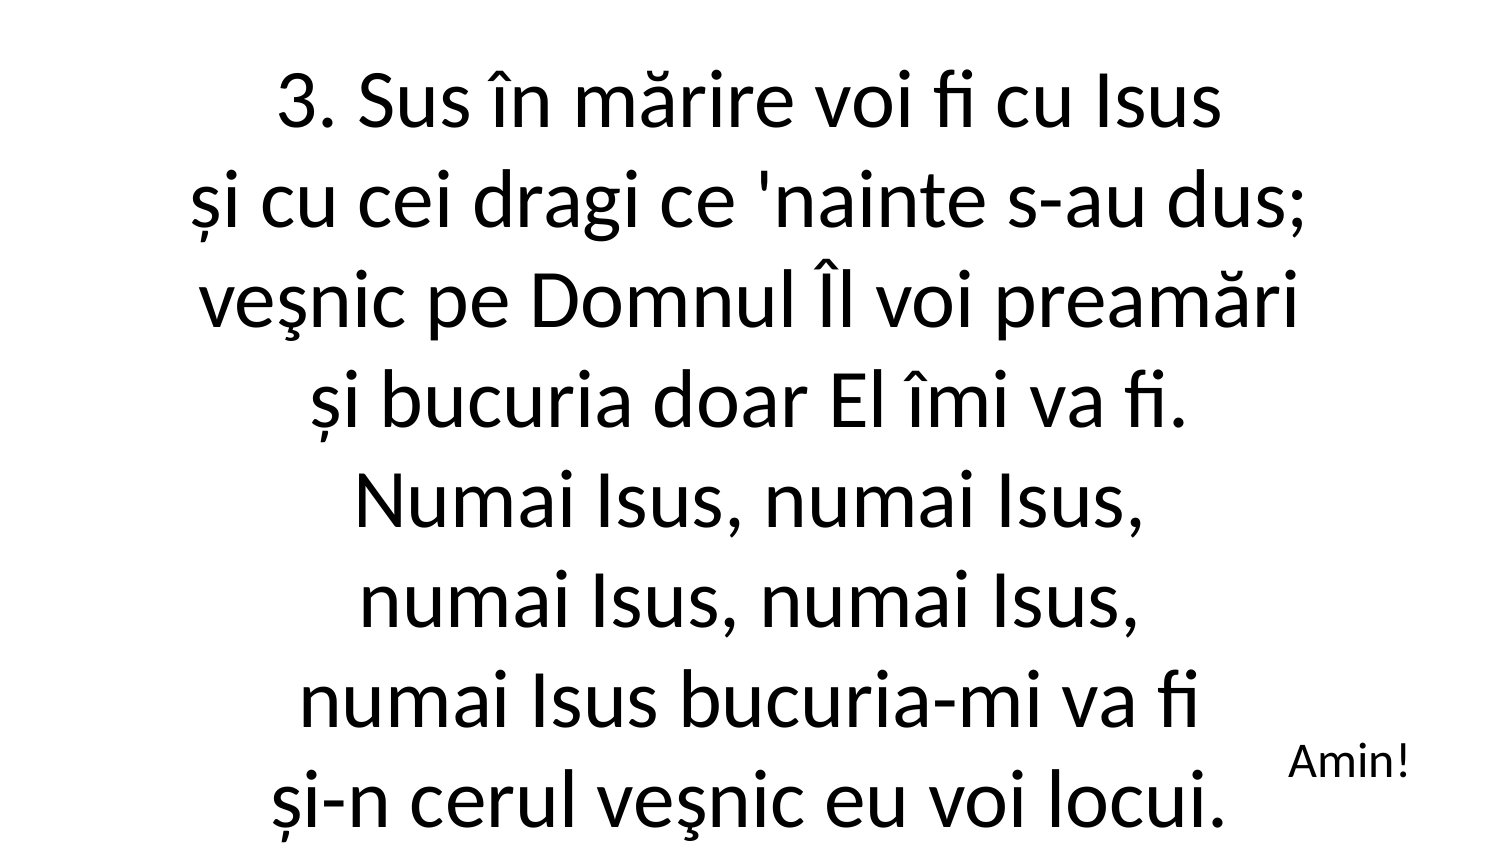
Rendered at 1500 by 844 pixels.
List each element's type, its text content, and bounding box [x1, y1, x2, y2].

text_box Amin! [1273, 674, 1427, 795]
text_box 3. Sus în mărire voi fi cu Isus și cu cei dragi ce 'nainte s-au dus; veşnic pe Domnul Îl voi preamări și bucuria doar El îmi va fi. Numai Isus, numai Isus, numai Isus, numai Isus, numai Isus bucuria-mi va fi și-n cerul veşnic eu voi locui. [175, 0, 1325, 844]
